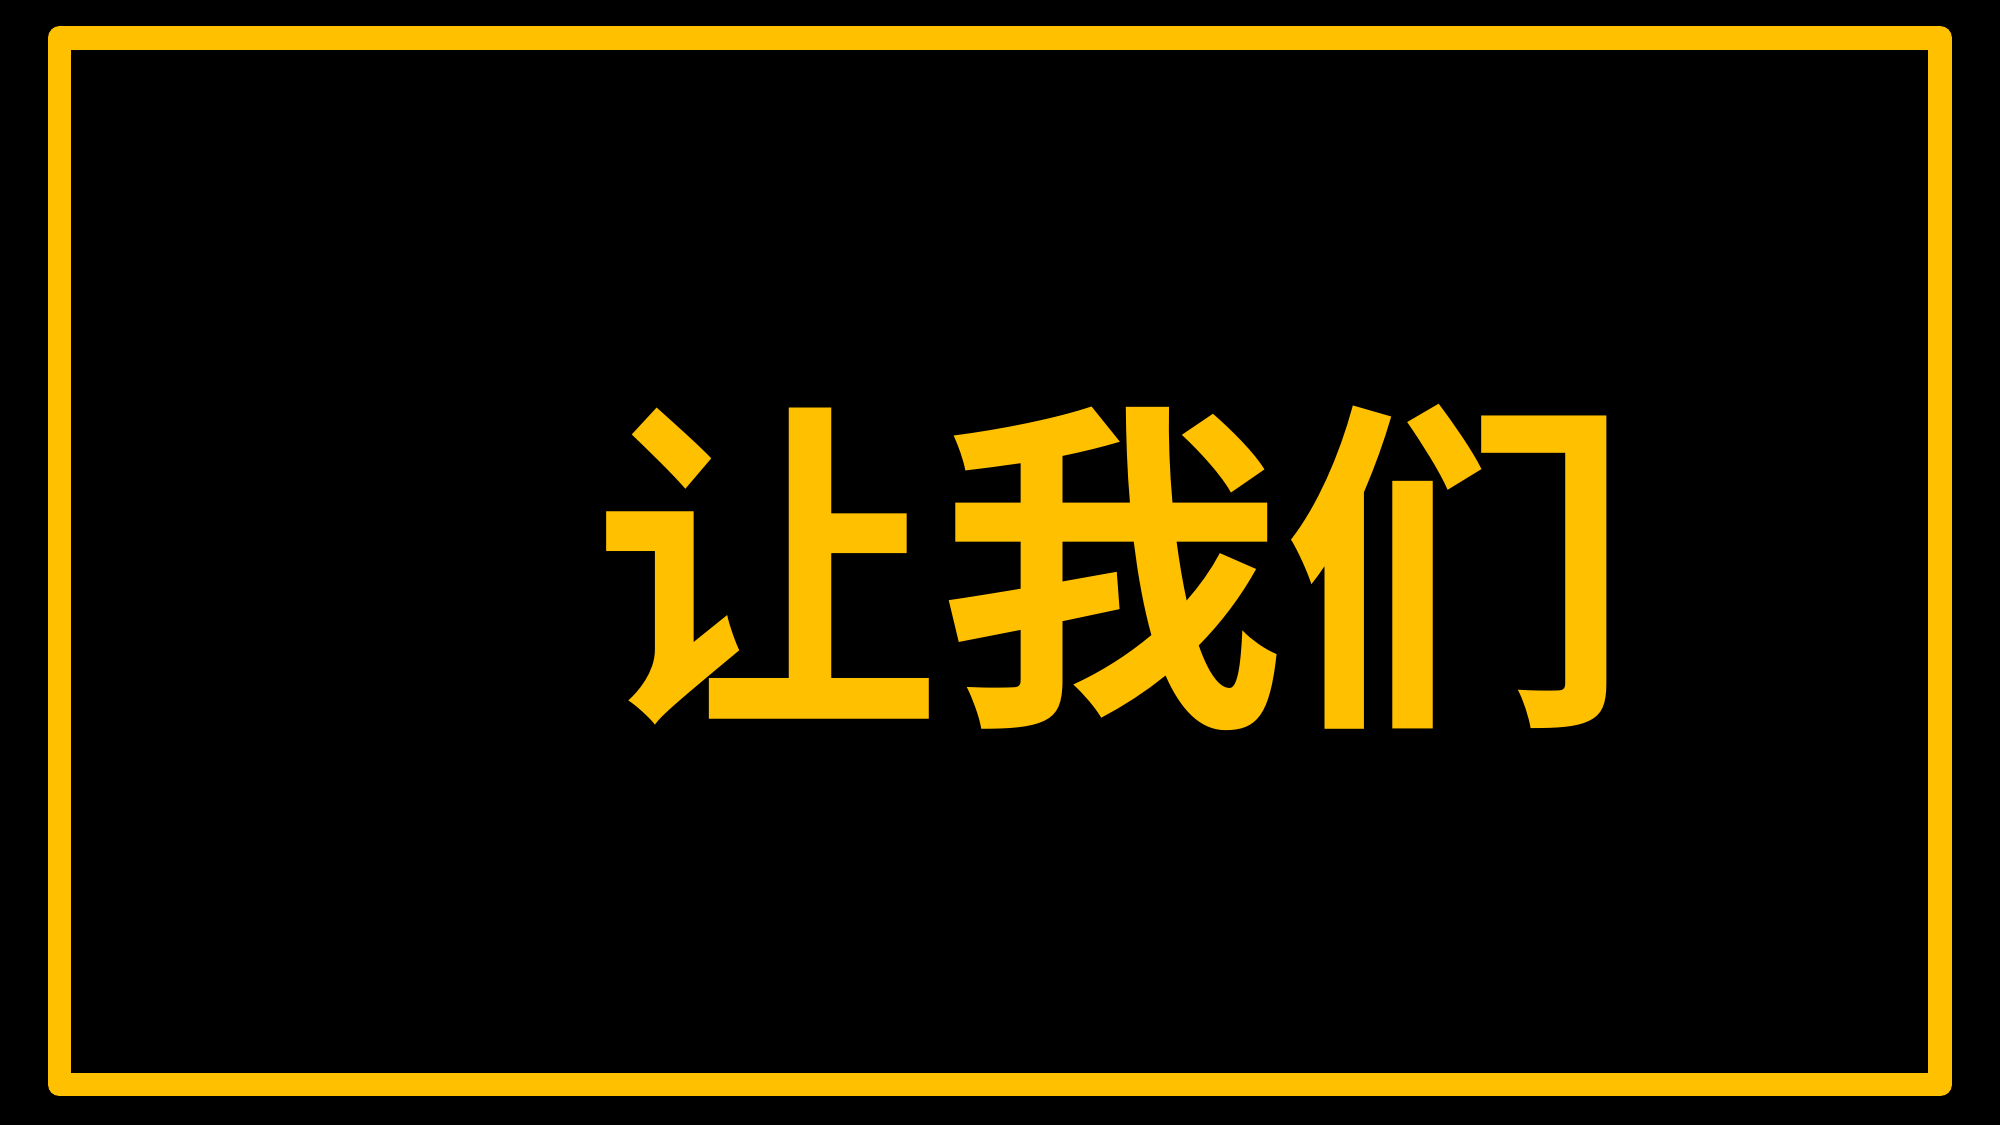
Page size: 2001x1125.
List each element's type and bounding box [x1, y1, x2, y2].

text_box [59, 37, 1941, 1086]
